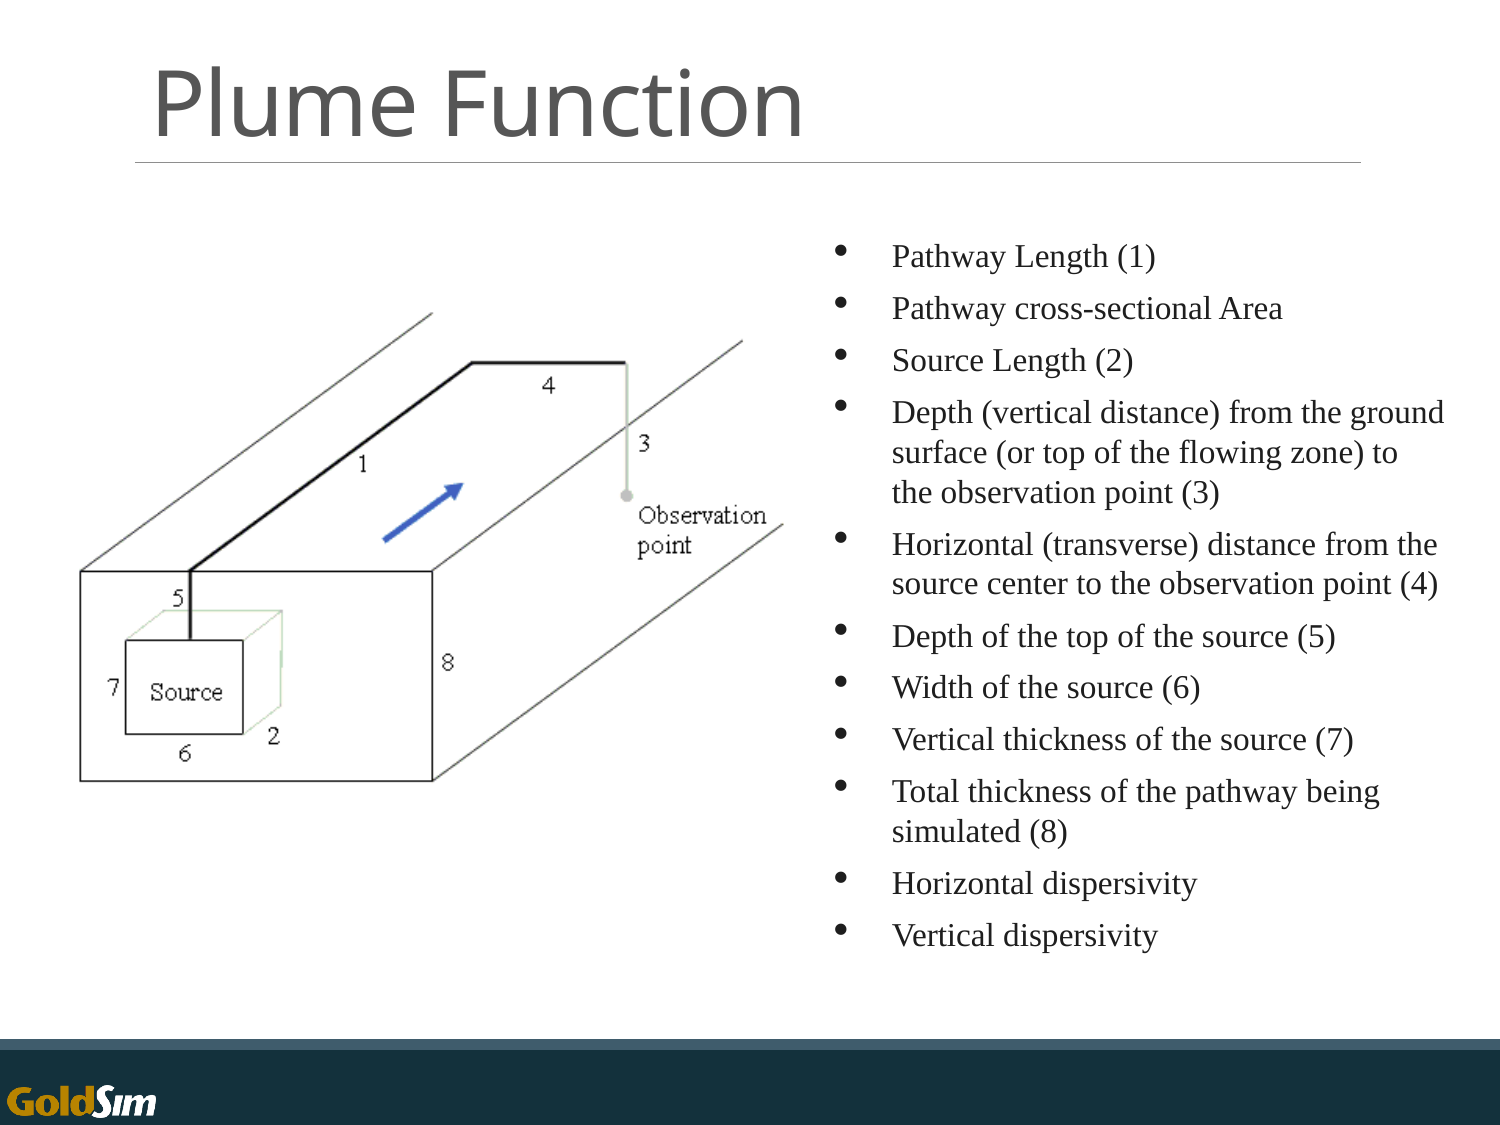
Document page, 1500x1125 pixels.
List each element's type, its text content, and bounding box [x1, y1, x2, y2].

picture [60, 307, 815, 790]
picture [7, 1085, 156, 1118]
title Plume Function [135, 24, 1373, 163]
text_box Pathway Length (1) Pathway cross-sectional Area Source Length (2) Depth (vertical distance) from the ground surface (or top of the flowing zone) to the observation point (3) Horizontal (transverse) distance from the source center to the observation point (4) Depth of the top of the source (5) Width of the source (6) Vertical thickness of the source (7) Total thickness of the pathway being simulated (8) Horizontal dispersivity Vertical dispersivity [820, 227, 1461, 961]
